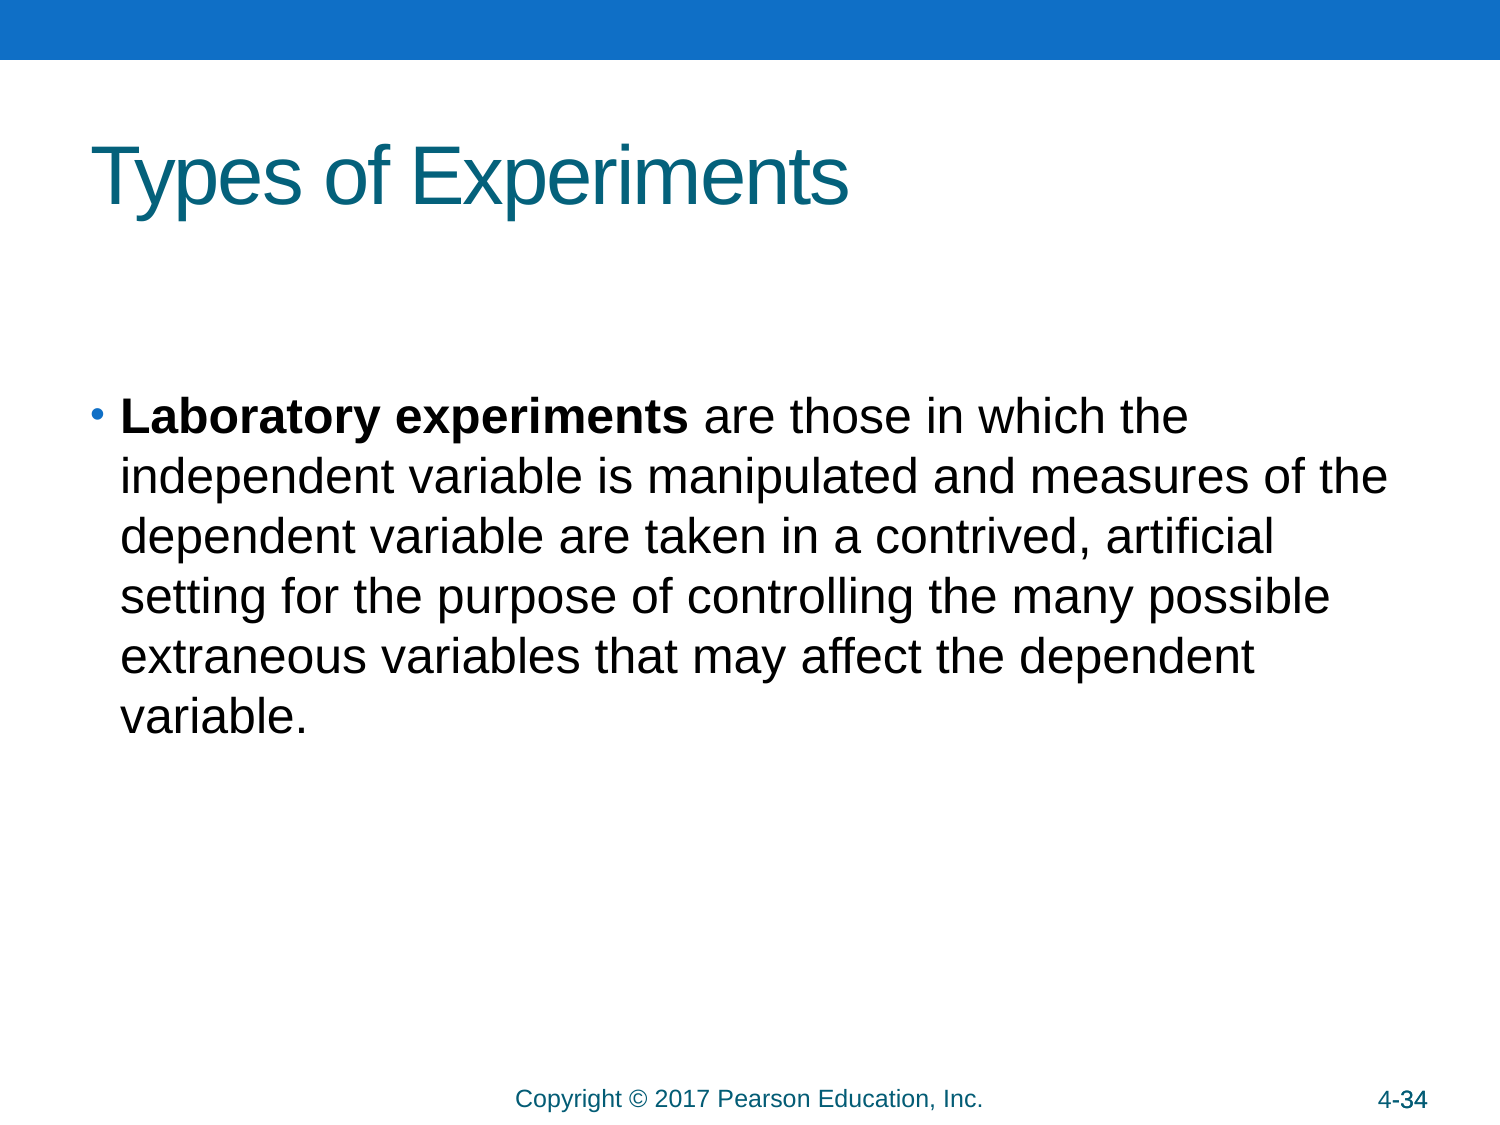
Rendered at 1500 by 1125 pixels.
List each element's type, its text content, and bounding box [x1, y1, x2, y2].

title Types of Experiments [75, 90, 1425, 253]
list Laboratory experiments are those in which the independent variable is manipulated and measures of the dependent variable are taken in a contrived, artificial setting for the purpose of controlling the many possible extraneous variables that may affect the dependent variable. [75, 376, 1425, 1125]
